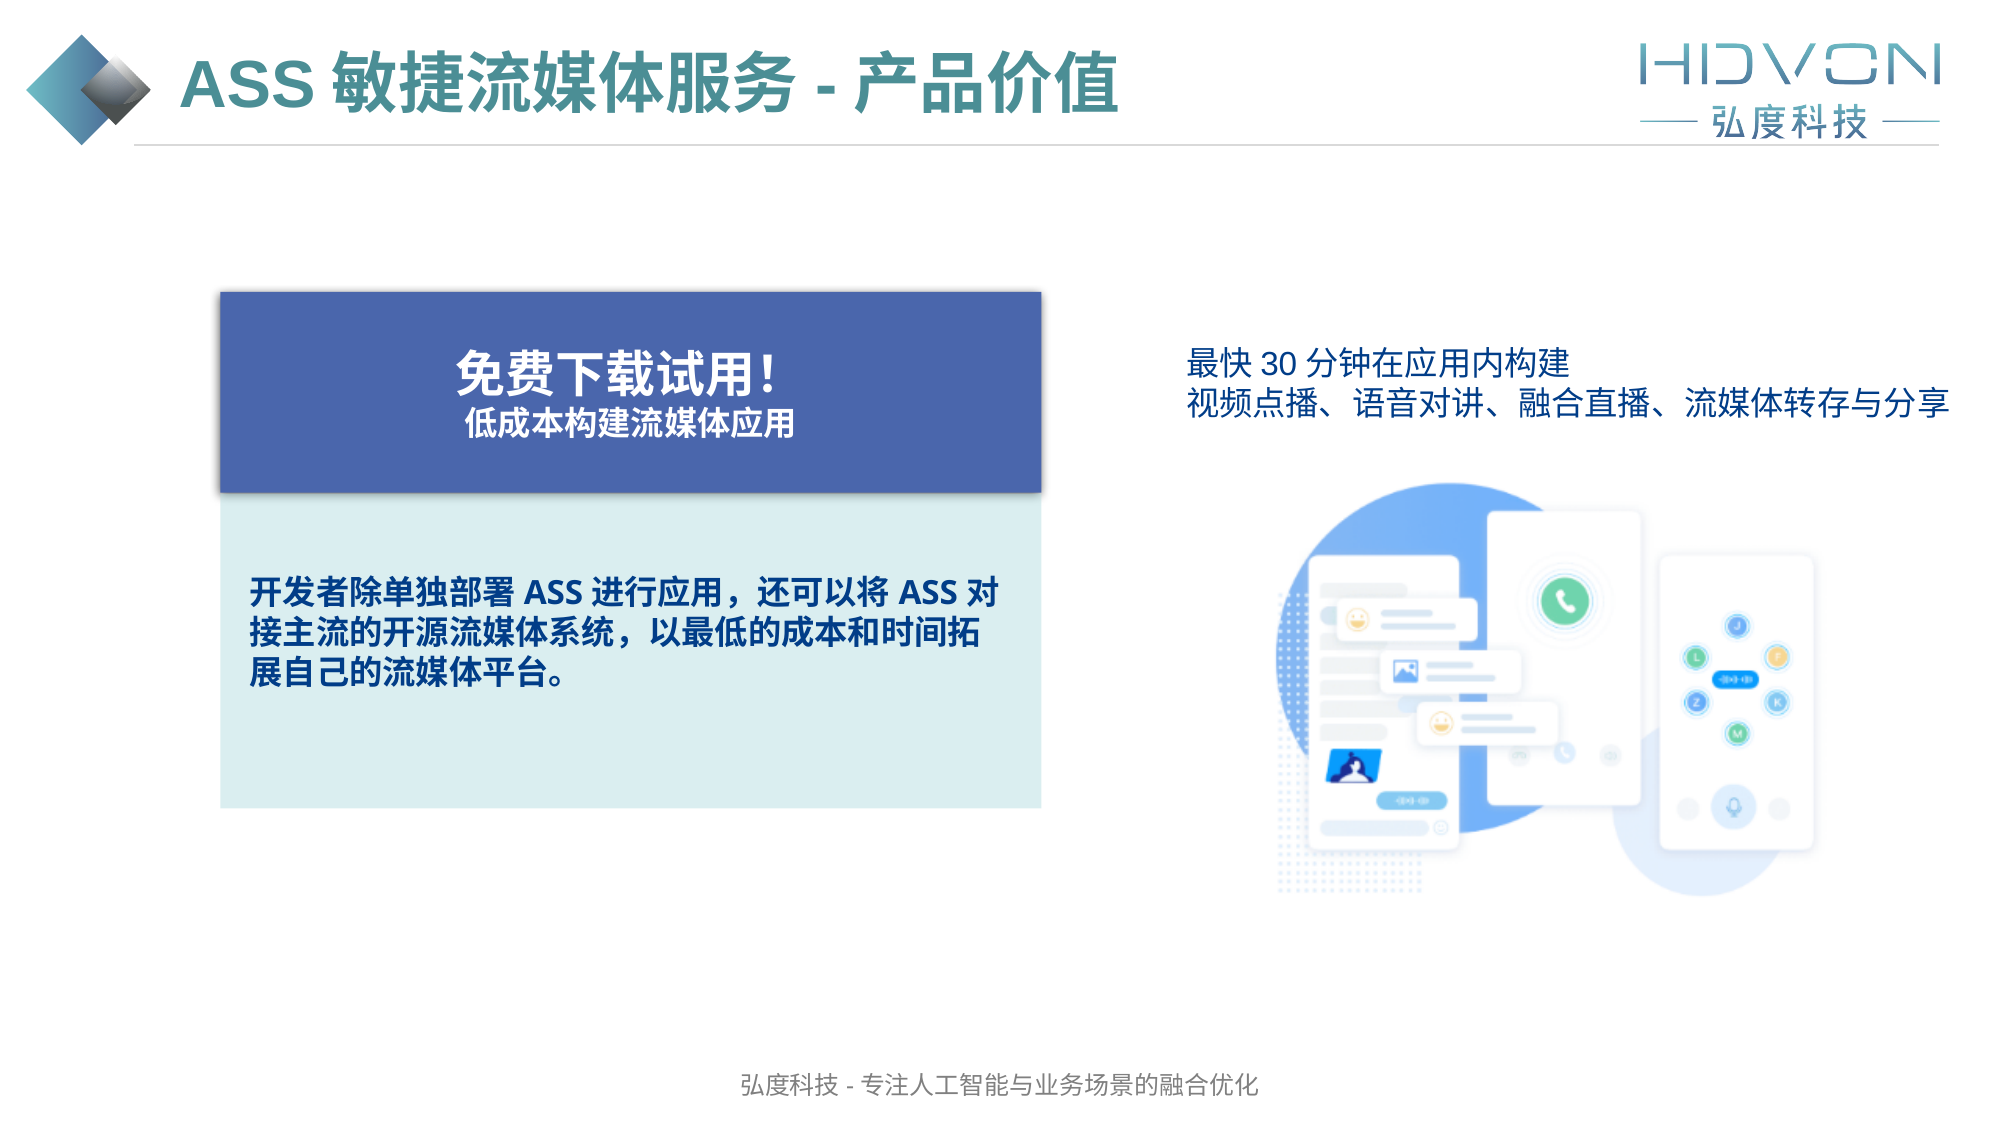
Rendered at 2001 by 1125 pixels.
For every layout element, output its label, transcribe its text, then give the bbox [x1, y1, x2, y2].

text_box 开发者除单独部署ASS进行应用，还可以将ASS对接主流的开源流媒体系统，以最低的成本和时间拓展自己的流媒体平台。 [220, 493, 1042, 809]
picture [1640, 43, 1940, 139]
title ASS敏捷流媒体服务-产品价值 [163, 42, 1486, 180]
text_box 最快30分钟在应用内构建 视频点播、语音对讲、融合直播、流媒体转存与分享 [1171, 335, 1970, 430]
text_box 免费下载试用！ 低成本构建流媒体应用 [220, 291, 1042, 493]
picture [1252, 458, 1853, 929]
